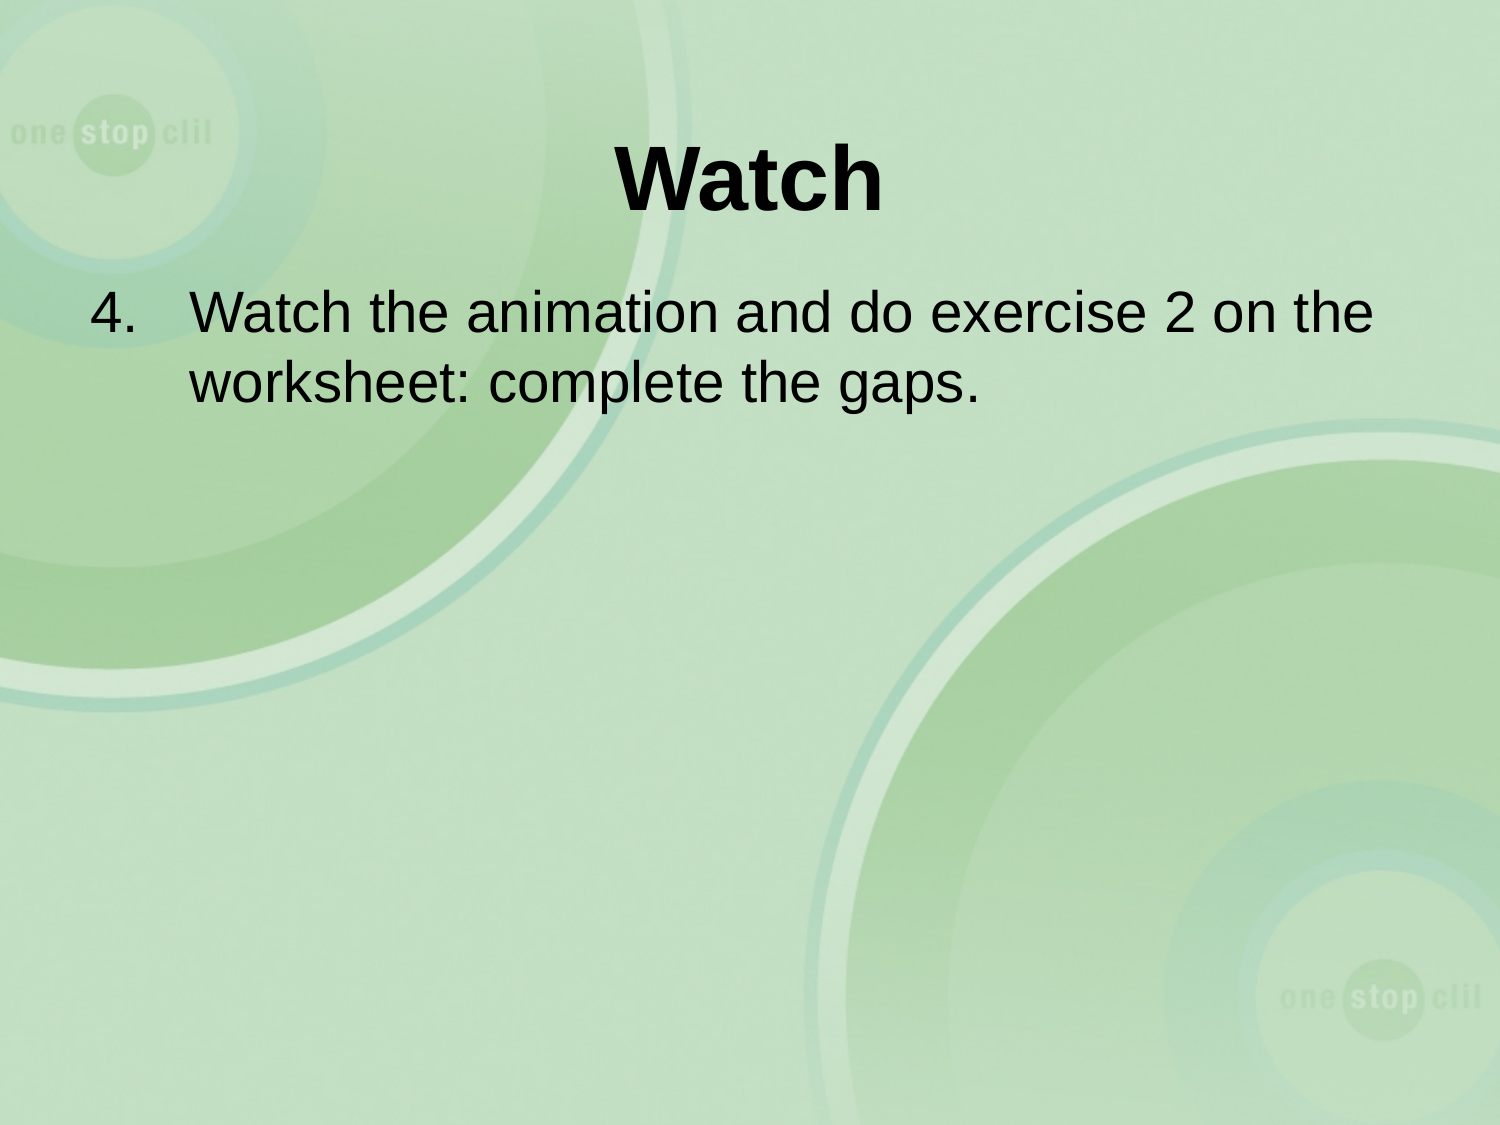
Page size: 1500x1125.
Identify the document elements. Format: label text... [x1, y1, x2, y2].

list 4. Watch the animation and do exercise 2 on the worksheet: complete the gaps. [75, 267, 1425, 1010]
title Watch [75, 79, 1425, 267]
picture [0, 0, 1500, 1125]
